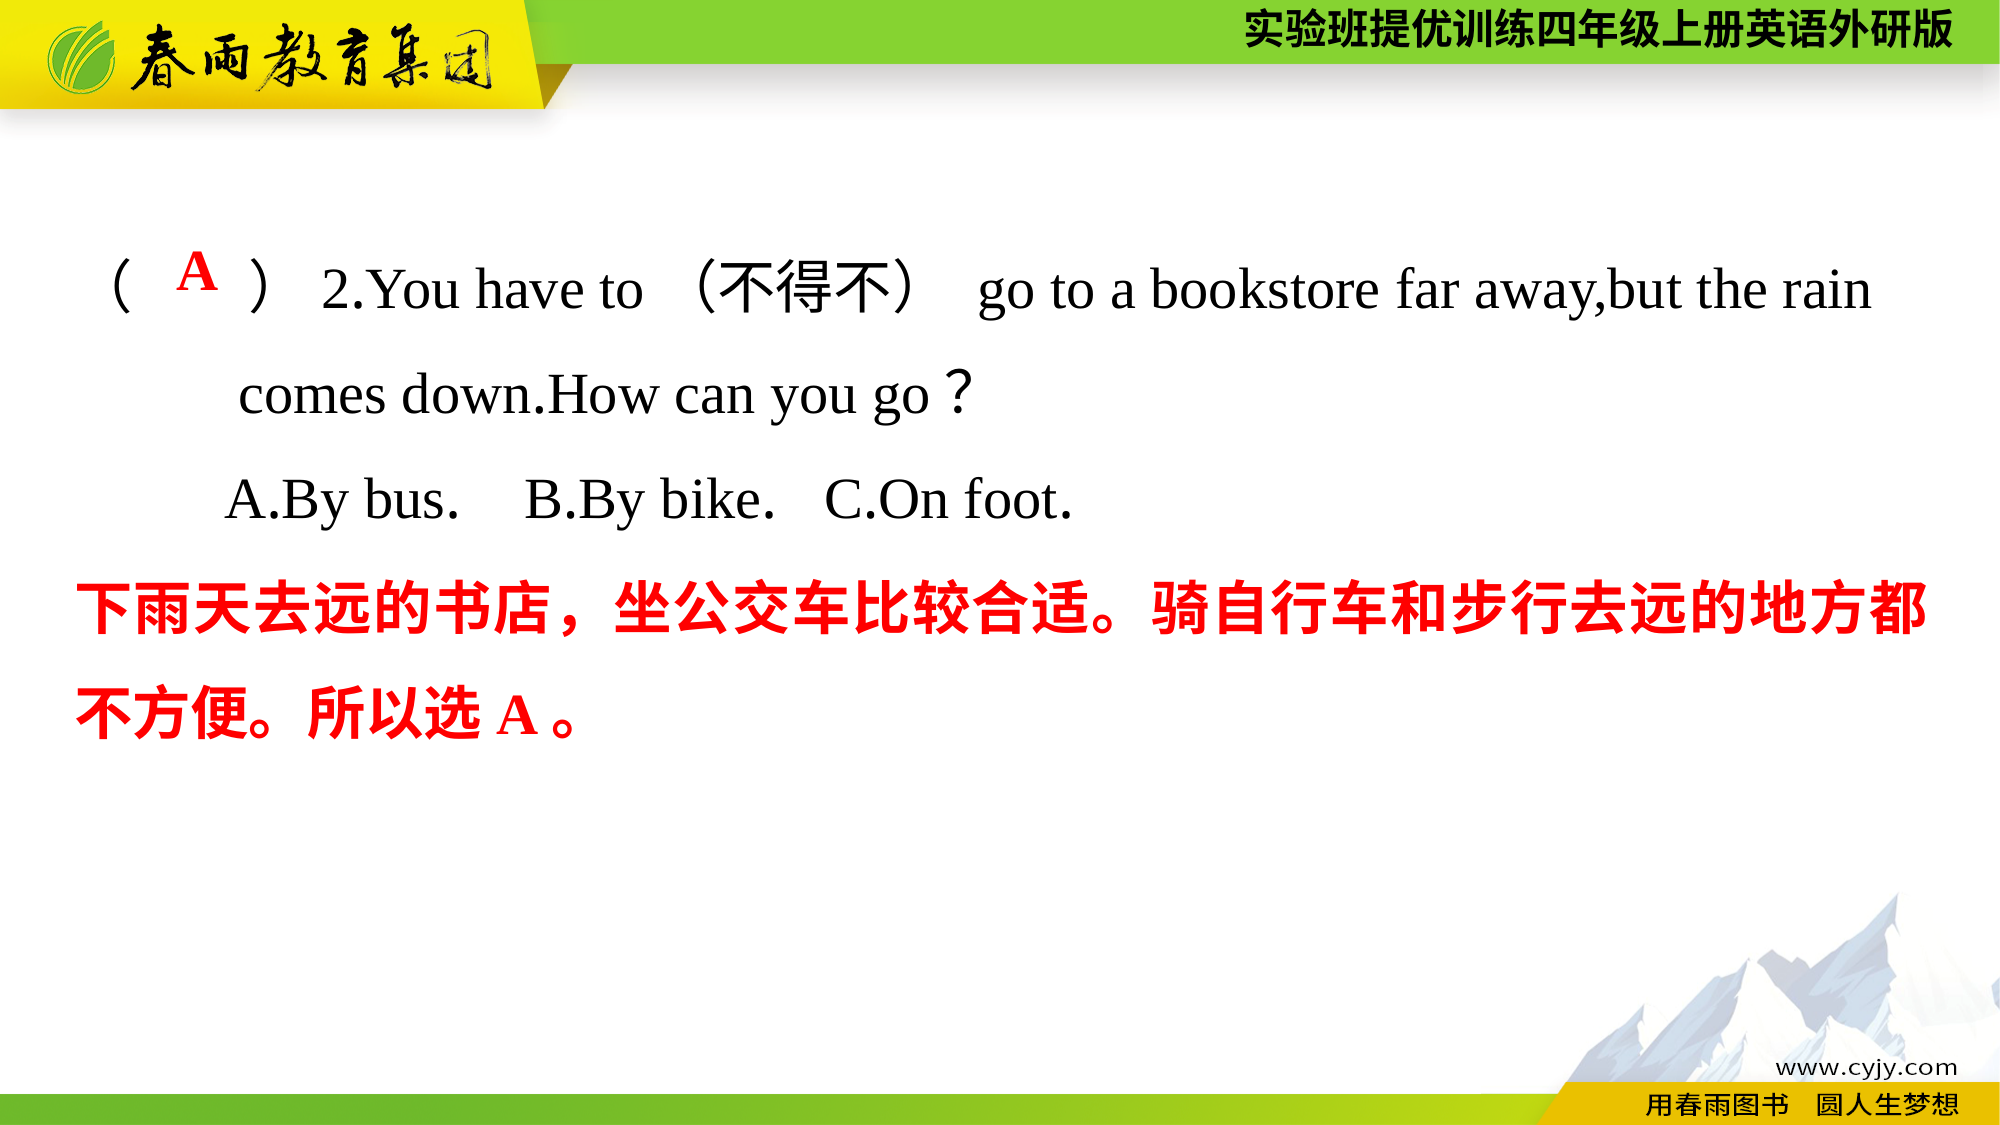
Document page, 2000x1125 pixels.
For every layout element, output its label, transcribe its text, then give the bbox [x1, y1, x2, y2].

picture [0, 0, 2000, 1125]
text_box 下雨天去远的书店，坐公交车比较合适。骑自行车和步行去远的地方都不方便。所以选A。 [59, 528, 1944, 754]
list （ ）2.You have to（不得不） go to a bookstore far away,but the rain comes down.How can you go？ A.By bus. B.By bike. C.On foot. [59, 208, 1944, 528]
text_box A [161, 224, 234, 310]
